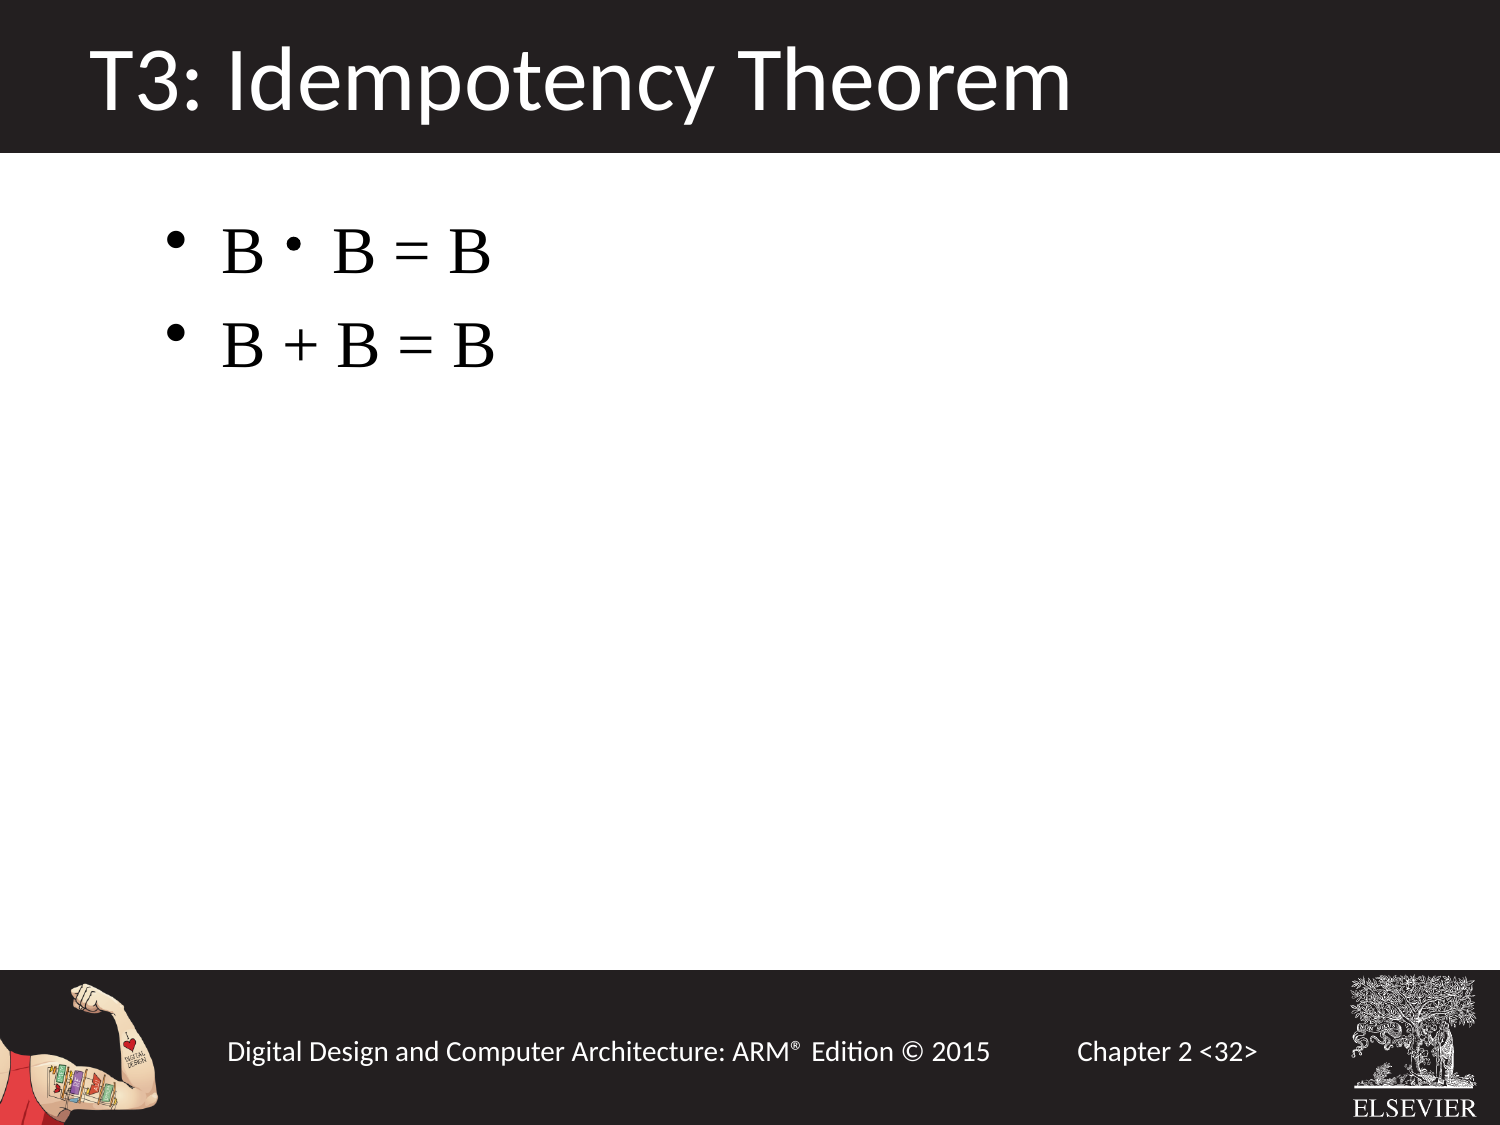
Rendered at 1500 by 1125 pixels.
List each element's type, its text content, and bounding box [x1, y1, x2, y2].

picture [0, 979, 163, 1125]
text_box B B = B B + B = B [150, 199, 1450, 1013]
text_box [287, 237, 300, 250]
text_box T3: Idempotency Theorem [75, 11, 1375, 136]
picture [1350, 974, 1477, 1117]
